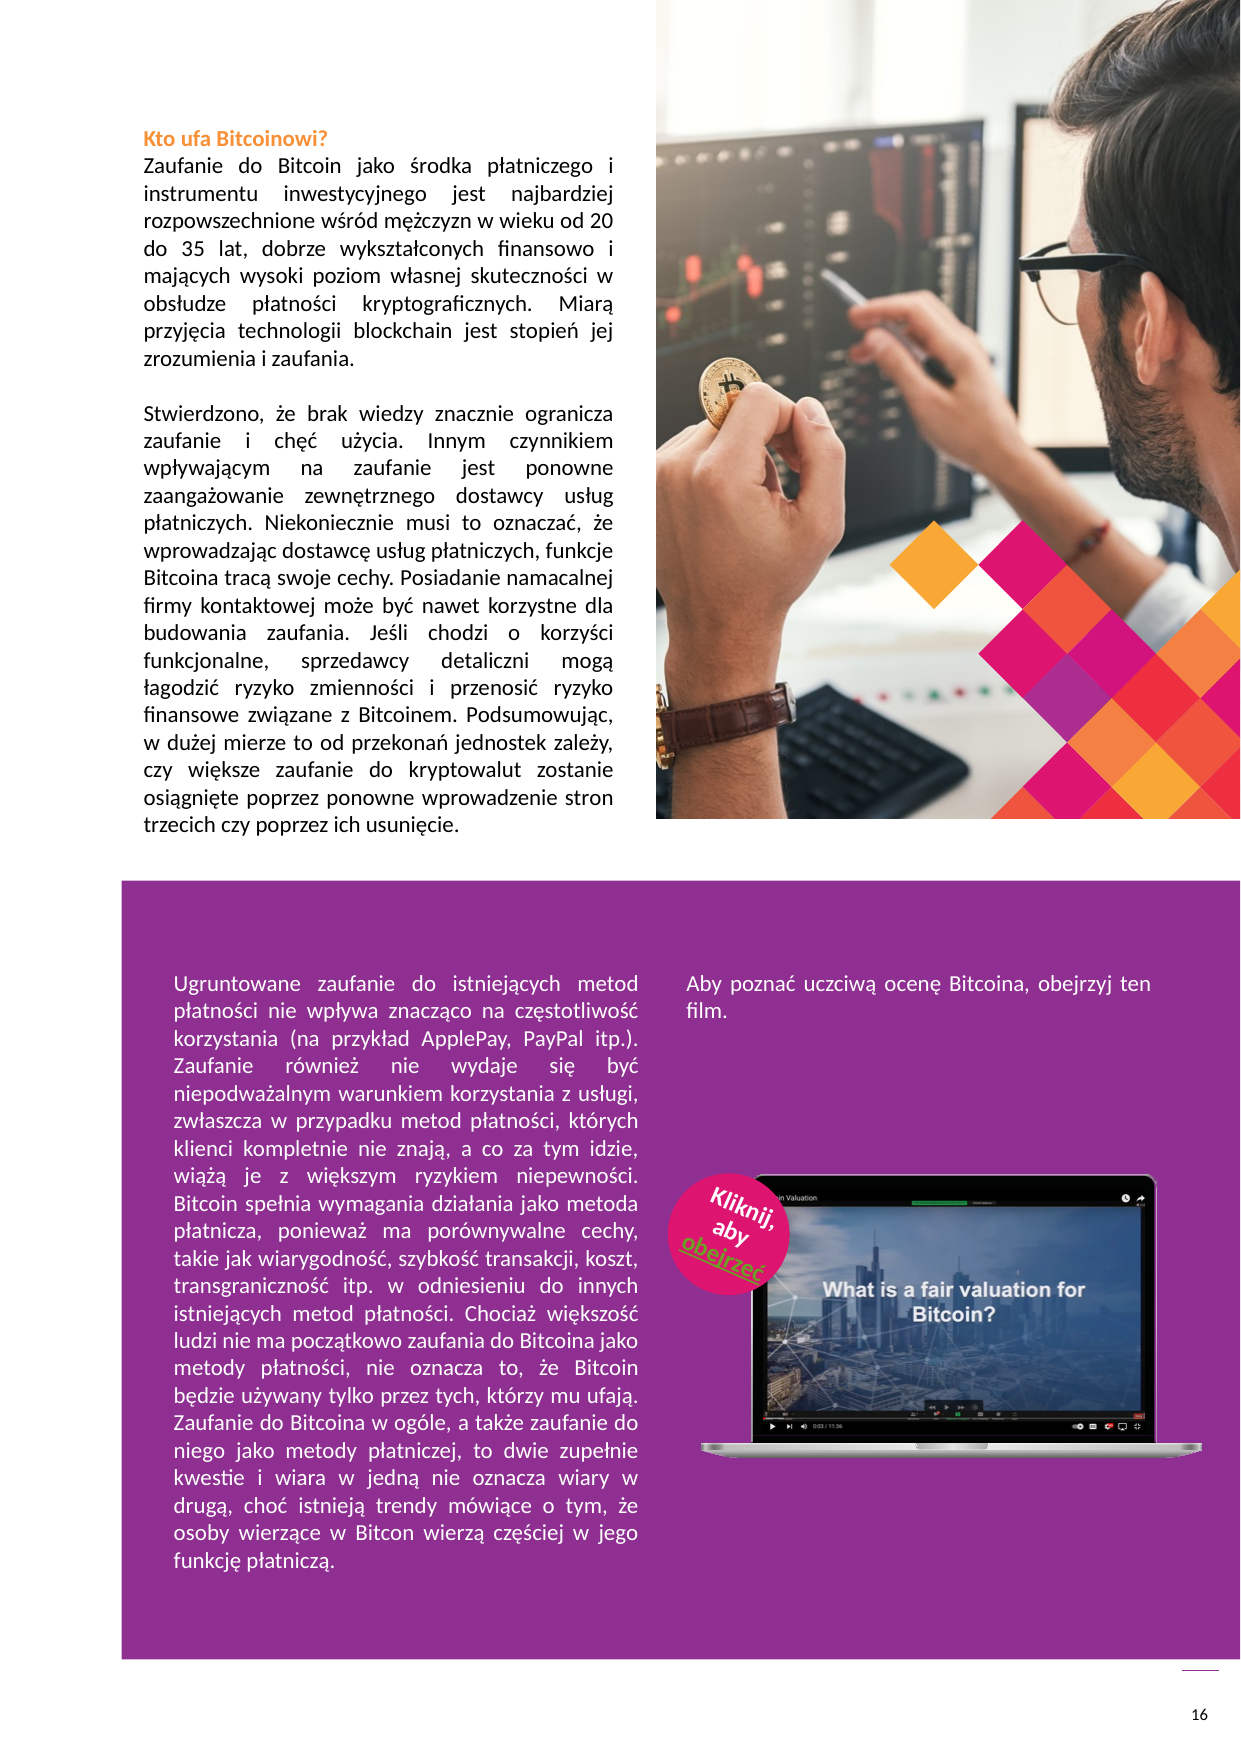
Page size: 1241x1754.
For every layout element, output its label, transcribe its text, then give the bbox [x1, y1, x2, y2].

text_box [902, 520, 1241, 842]
text_box Kto ufa Bitcoinowi? Zaufanie do Bitcoin jako środka płatniczego i instrumentu inwestycyjnego jest najbardziej rozpowszechnione wśród mężczyzn w wieku od 20 do 35 lat, dobrze wykształconych finansowo i mających wysoki poziom własnej skuteczności w obsłudze płatności kryptograficznych. Miarą przyjęcia technologii blockchain jest stopień jej zrozumienia i zaufania. Stwierdzono, że brak wiedzy znacznie ogranicza zaufanie i chęć użycia. Innym czynnikiem wpływającym na zaufanie jest ponowne zaangażowanie zewnętrznego dostawcy usług płatniczych. Niekoniecznie musi to oznaczać, że wprowadzając dostawcę usług płatniczych, funkcje Bitcoina tracą swoje cechy. Posiadanie namacalnej firmy kontaktowej może być nawet korzystne dla budowania zaufania. Jeśli chodzi o korzyści funkcjonalne, sprzedawcy detaliczni mogą łagodzić ryzyko zmienności i przenosić ryzyko finansowe związane z Bitcoinem. Podsumowując, w dużej mierze to od przekonań jednostek zależy, czy większe zaufanie do kryptowalut zostanie osiągnięte poprzez ponowne wprowadzenie stron trzecich czy poprzez ich usunięcie. [128, 116, 629, 826]
picture [656, 0, 1241, 819]
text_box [701, 1174, 1202, 1458]
text_box Ugruntowane zaufanie do istniejących metod płatności nie wpływa znacząco na częstotliwość korzystania (na przykład ApplePay, PayPal itp.). Zaufanie również nie wydaje się być niepodważalnym warunkiem korzystania z usługi, zwłaszcza w przypadku metod płatności, których klienci kompletnie nie znają, a co za tym idzie, wiążą je z większym ryzykiem niepewności. Bitcoin spełnia wymagania działania jako metoda płatnicza, ponieważ ma porównywalne cechy, takie jak wiarygodność, szybkość transakcji, koszt, transgraniczność itp. w odniesieniu do innych istniejących metod płatności. Chociaż większość ludzi nie ma początkowo zaufania do Bitcoina jako metody płatności, nie oznacza to, że Bitcoin będzie używany tylko przez tych, którzy mu ufają. Zaufanie do Bitcoina w ogóle, a także zaufanie do niego jako metody płatniczej, to dwie zupełnie kwestie i wiara w jedną nie oznacza wiary w drugą, choć istnieją trendy mówiące o tym, że osoby wierzące w Bitcon wierzą częściej w jego funkcję płatniczą. Aby poznać uczciwą ocenę Bitcoina, obejrzyj ten film. [158, 961, 1167, 1627]
slide_number 16 [1170, 1692, 1229, 1736]
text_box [667, 1173, 806, 1296]
picture [763, 1188, 1145, 1434]
text_box [121, 880, 1241, 1660]
